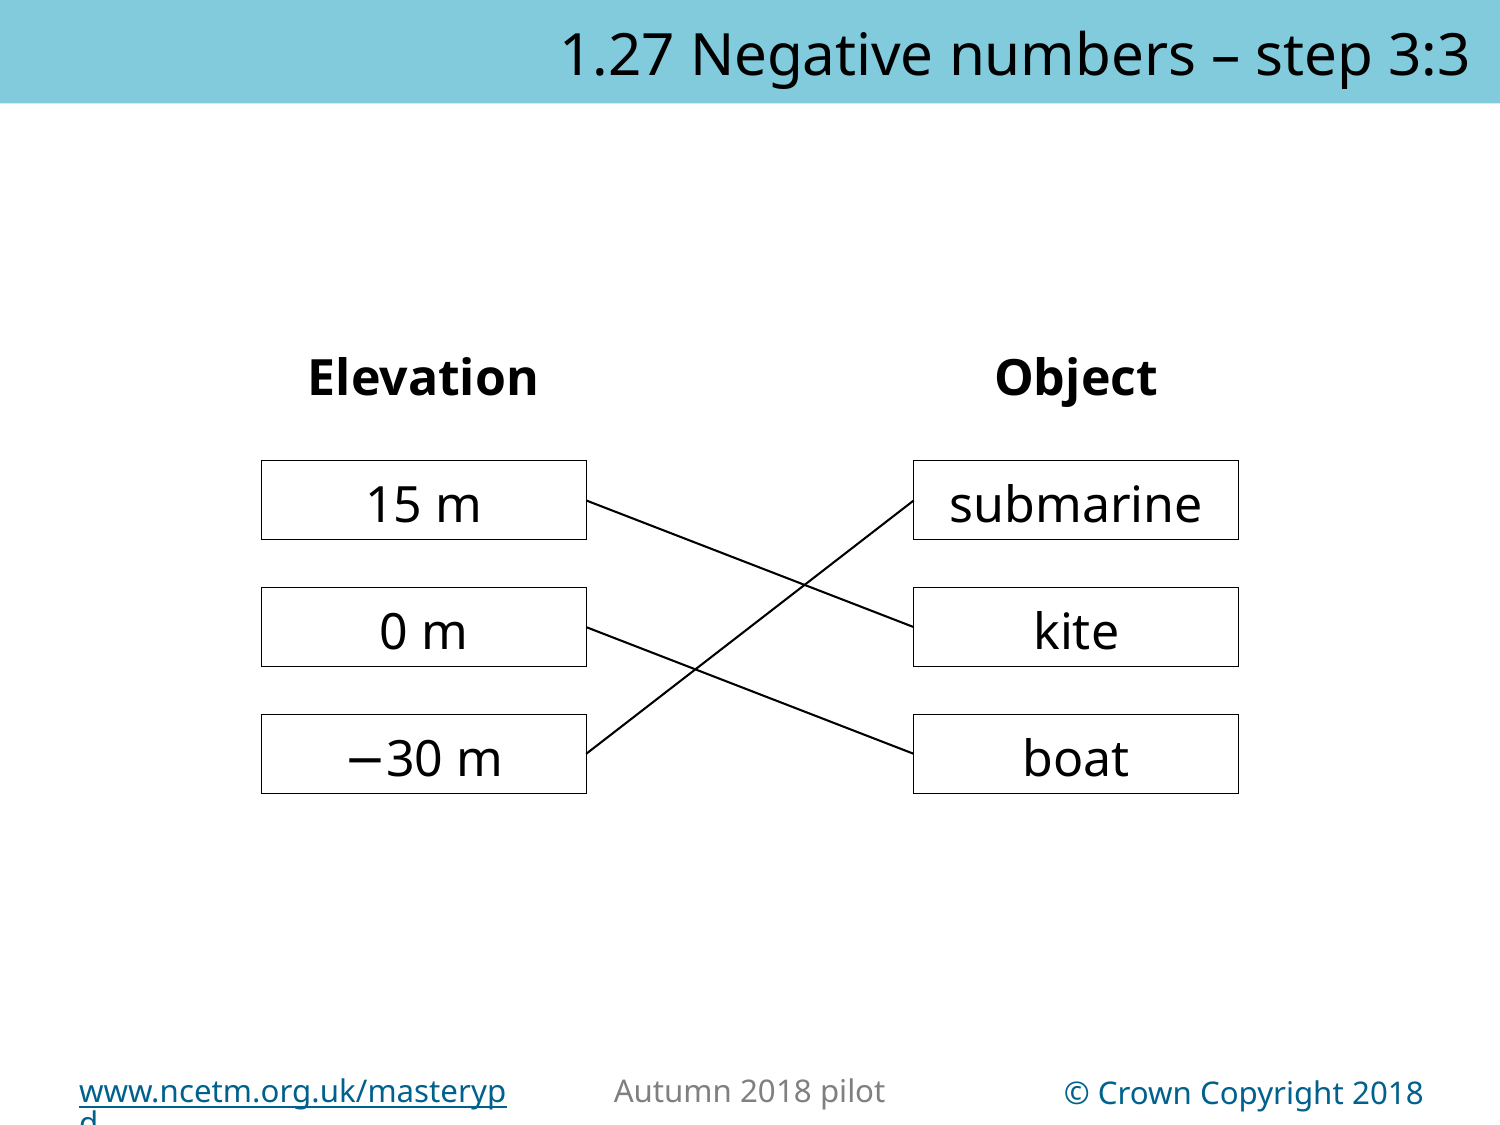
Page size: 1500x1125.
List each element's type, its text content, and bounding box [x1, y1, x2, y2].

text_box Object [913, 334, 1239, 414]
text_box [585, 498, 914, 753]
text_box 15 m [261, 460, 587, 540]
text_box boat [913, 714, 1239, 794]
text_box Elevation [261, 334, 587, 414]
text_box submarine [913, 460, 1239, 540]
list 1.27 Negative numbers – step 3:3 [0, 0, 1500, 104]
text_box kite [922, 587, 1239, 667]
text_box −30 m [261, 714, 587, 794]
text_box 0 m [261, 587, 579, 667]
